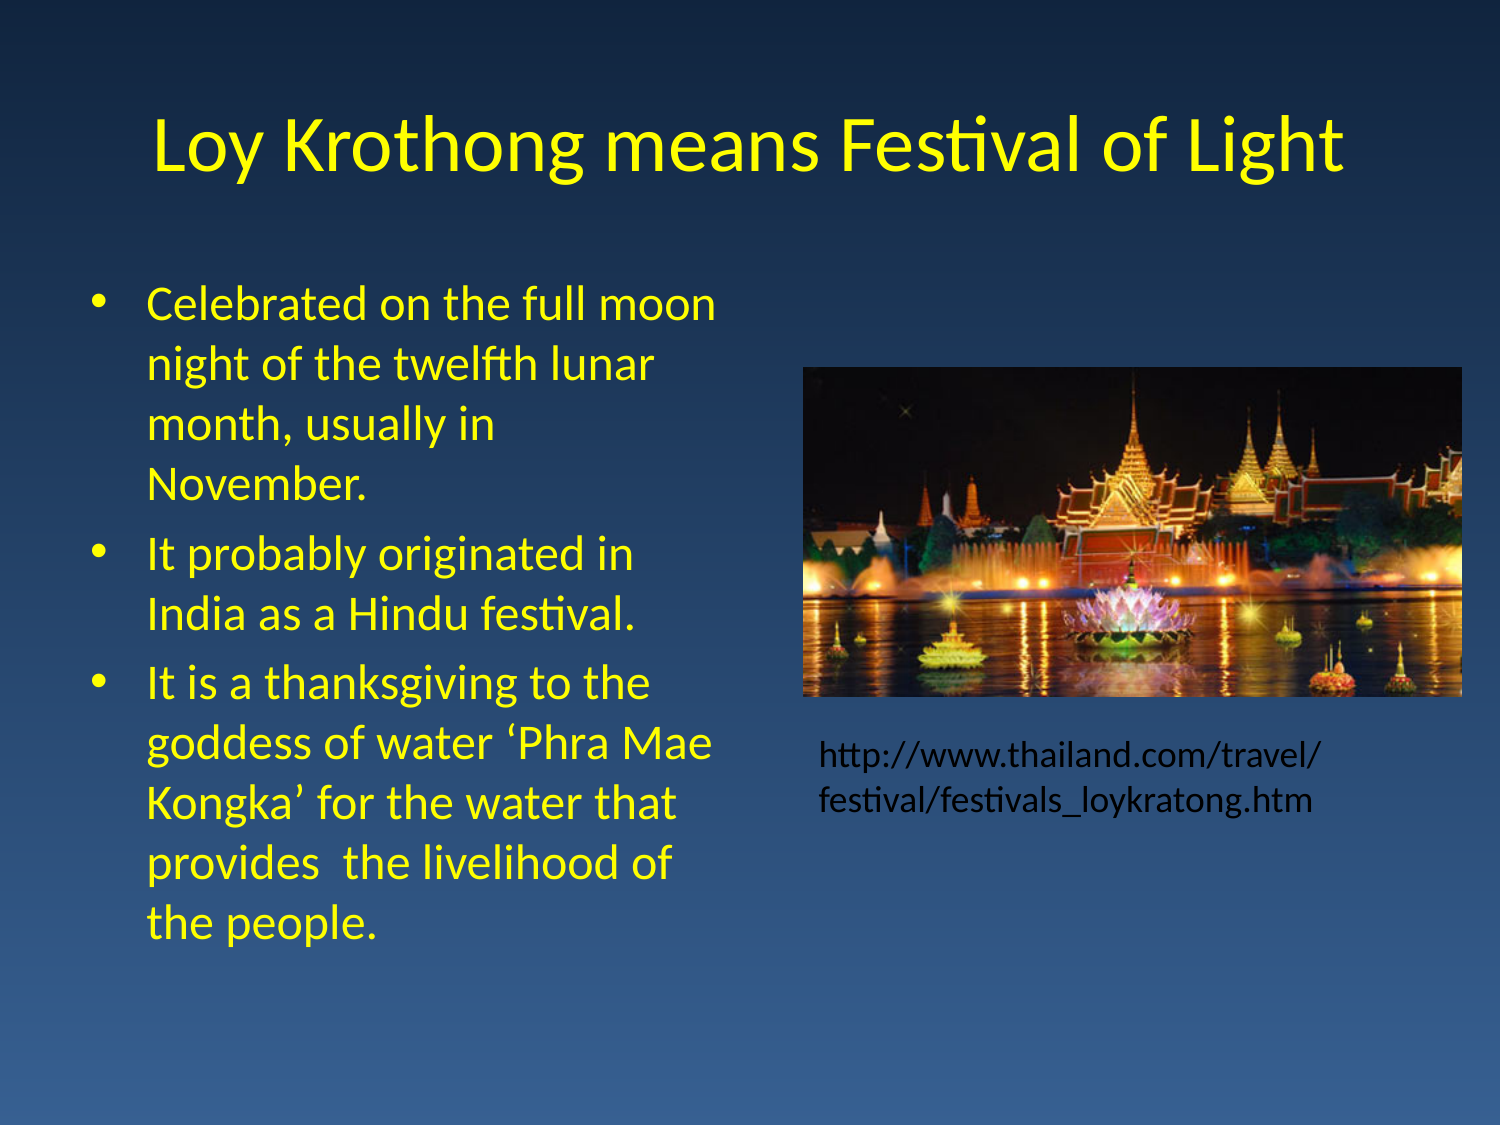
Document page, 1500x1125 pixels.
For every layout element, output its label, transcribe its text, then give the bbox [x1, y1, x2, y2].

list Celebrated on the full moon night of the twelfth lunar month, usually in November. It probably originated in India as a Hindu festival. It is a thanksgiving to the goddess of water ‘Phra Mae Kongka’ for the water that provides the livelihood of the people. [75, 262, 738, 1005]
picture [803, 366, 1463, 697]
text_box http://www.thailand.com/travel/festival/festivals_loykratong.htm [803, 723, 1462, 828]
title Loy Krothong means Festival of Light [75, 45, 1425, 233]
